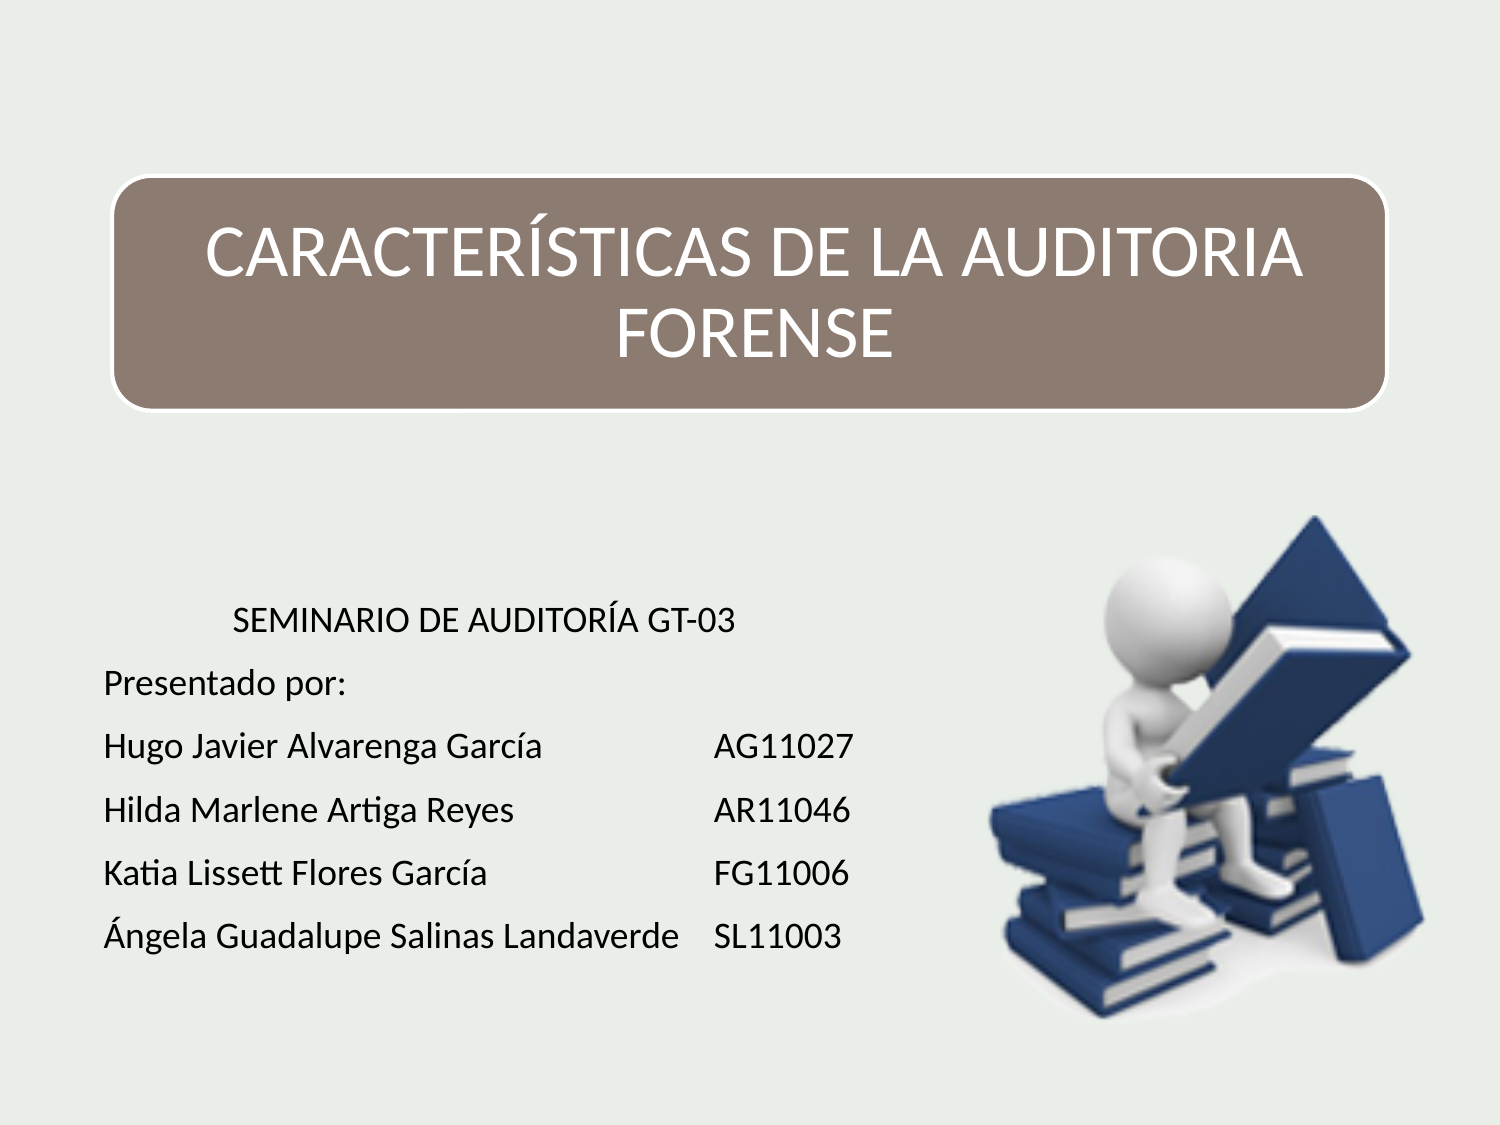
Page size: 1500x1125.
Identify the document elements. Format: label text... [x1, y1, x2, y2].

table_cell Presentado por: [89, 660, 880, 723]
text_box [111, 172, 1388, 415]
table_cell AG11027 [699, 723, 880, 786]
table_cell SL11003 [699, 913, 880, 976]
table_cell FG11006 [699, 850, 880, 913]
table_cell Hugo Javier Alvarenga García [89, 723, 699, 786]
table_cell Ángela Guadalupe Salinas Landaverde [89, 913, 699, 976]
table_cell Katia Lissett Flores García [89, 850, 699, 913]
table_cell AR11046 [699, 786, 880, 850]
table_header SEMINARIO DE AUDITORÍA GT-03 [89, 597, 880, 660]
table_cell Hilda Marlene Artiga Reyes [89, 786, 699, 850]
picture [903, 514, 1448, 1024]
